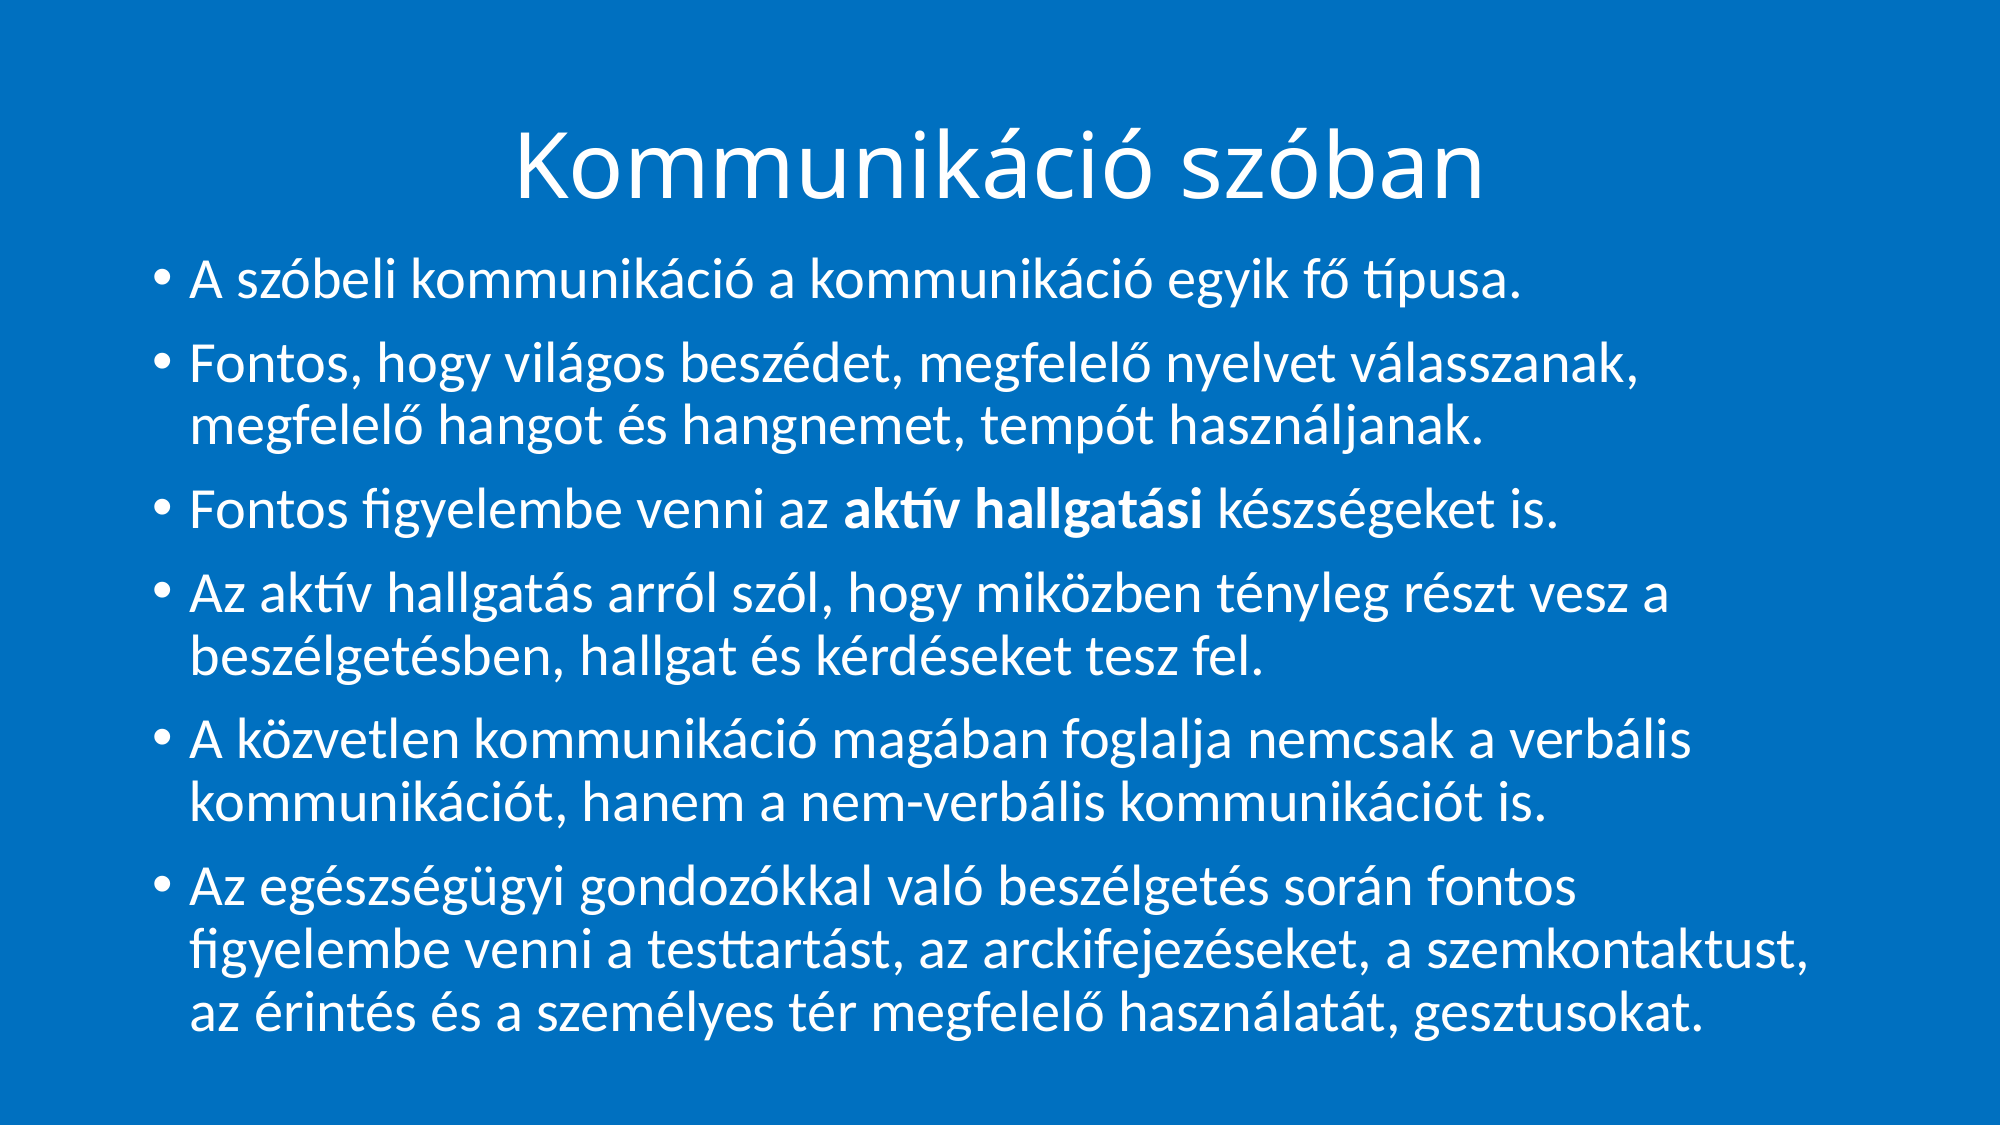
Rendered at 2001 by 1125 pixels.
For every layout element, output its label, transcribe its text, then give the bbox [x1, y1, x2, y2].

title Kommunikáció szóban [137, 59, 1863, 240]
list A szóbeli kommunikáció a kommunikáció egyik fő típusa. Fontos, hogy világos beszédet, megfelelő nyelvet válasszanak, megfelelő hangot és hangnemet, tempót használjanak. Fontos figyelembe venni az aktív hallgatási készségeket is. Az aktív hallgatás arról szól, hogy miközben tényleg részt vesz a beszélgetésben, hallgat és kérdéseket tesz fel. A közvetlen kommunikáció magában foglalja nemcsak a verbális kommunikációt, hanem a nem-verbális kommunikációt is. Az egészségügyi gondozókkal való beszélgetés során fontos figyelembe venni a testtartást, az arckifejezéseket, a szemkontaktust, az érintés és a személyes tér megfelelő használatát, gesztusokat. [137, 240, 1863, 1066]
